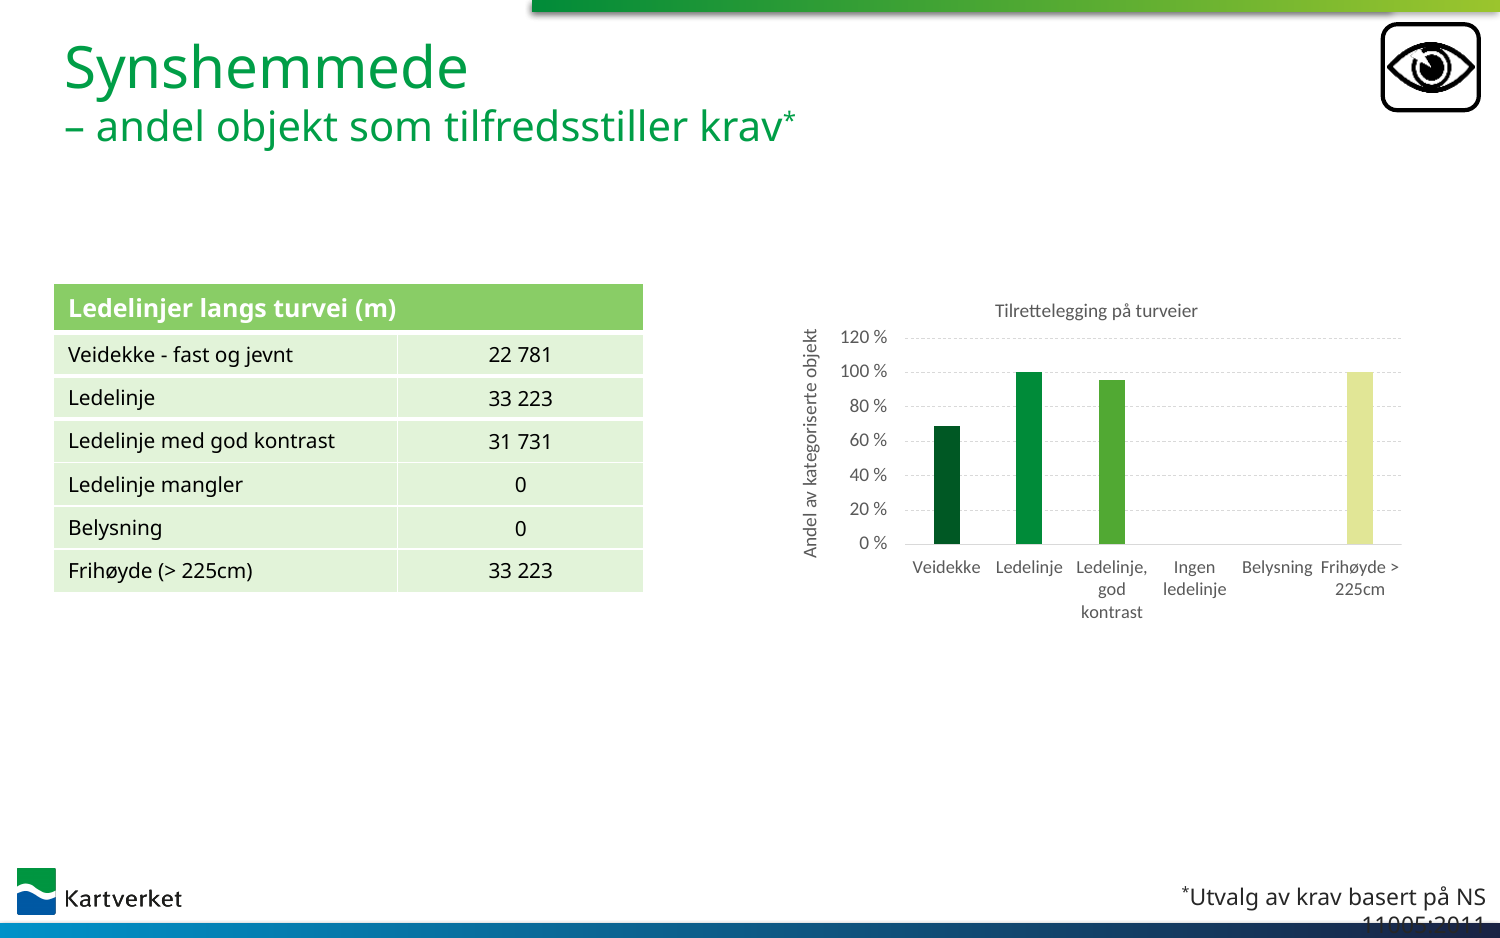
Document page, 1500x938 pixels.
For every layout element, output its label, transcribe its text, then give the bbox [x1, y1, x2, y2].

table_cell 0 [398, 507, 643, 548]
text_box Synshemmede – andel objekt som tilfredsstiller krav* [49, 24, 1431, 158]
table_cell Belysning [54, 507, 397, 548]
table_cell Ledelinje [54, 378, 397, 417]
table_cell Veidekke - fast og jevnt [54, 335, 397, 374]
table_cell 33 223 [398, 550, 643, 592]
table_cell 33 223 [398, 378, 643, 417]
picture [791, 291, 1402, 630]
table_cell Frihøyde (> 225cm) [54, 550, 397, 592]
table_header Ledelinjer langs turvei (m) [54, 284, 643, 330]
table_cell 0 [398, 463, 643, 505]
text_box *Utvalg av krav basert på NS 11005:2011 [1068, 873, 1500, 938]
table_cell 22 781 [398, 335, 643, 374]
table_cell Ledelinje med god kontrast [54, 421, 397, 462]
table_cell Ledelinje mangler [54, 463, 397, 505]
table_cell 31 731 [398, 421, 643, 462]
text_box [1382, 24, 1480, 111]
